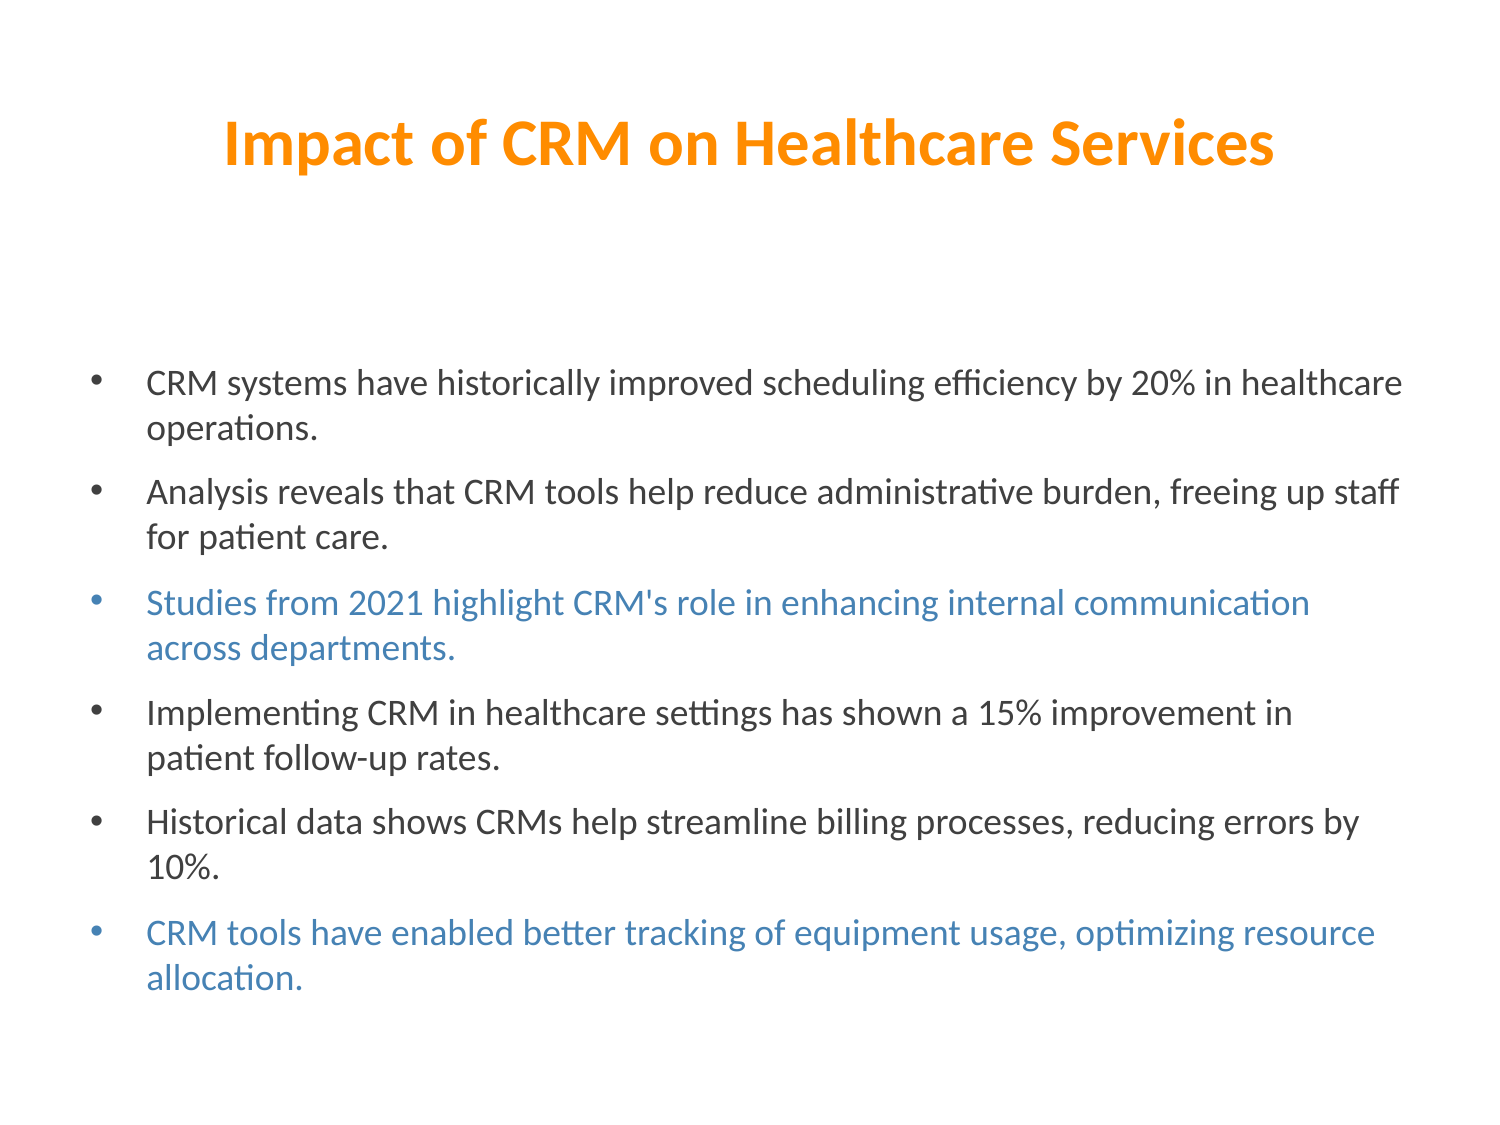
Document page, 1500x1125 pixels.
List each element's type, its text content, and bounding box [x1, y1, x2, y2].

list CRM systems have historically improved scheduling efficiency by 20% in healthcare operations. Analysis reveals that CRM tools help reduce administrative burden, freeing up staff for patient care. Studies from 2021 highlight CRM's role in enhancing internal communication across departments. Implementing CRM in healthcare settings has shown a 15% improvement in patient follow-up rates. Historical data shows CRMs help streamline billing processes, reducing errors by 10%. CRM tools have enabled better tracking of equipment usage, optimizing resource allocation. [75, 262, 1425, 1005]
title Impact of CRM on Healthcare Services [75, 45, 1425, 233]
